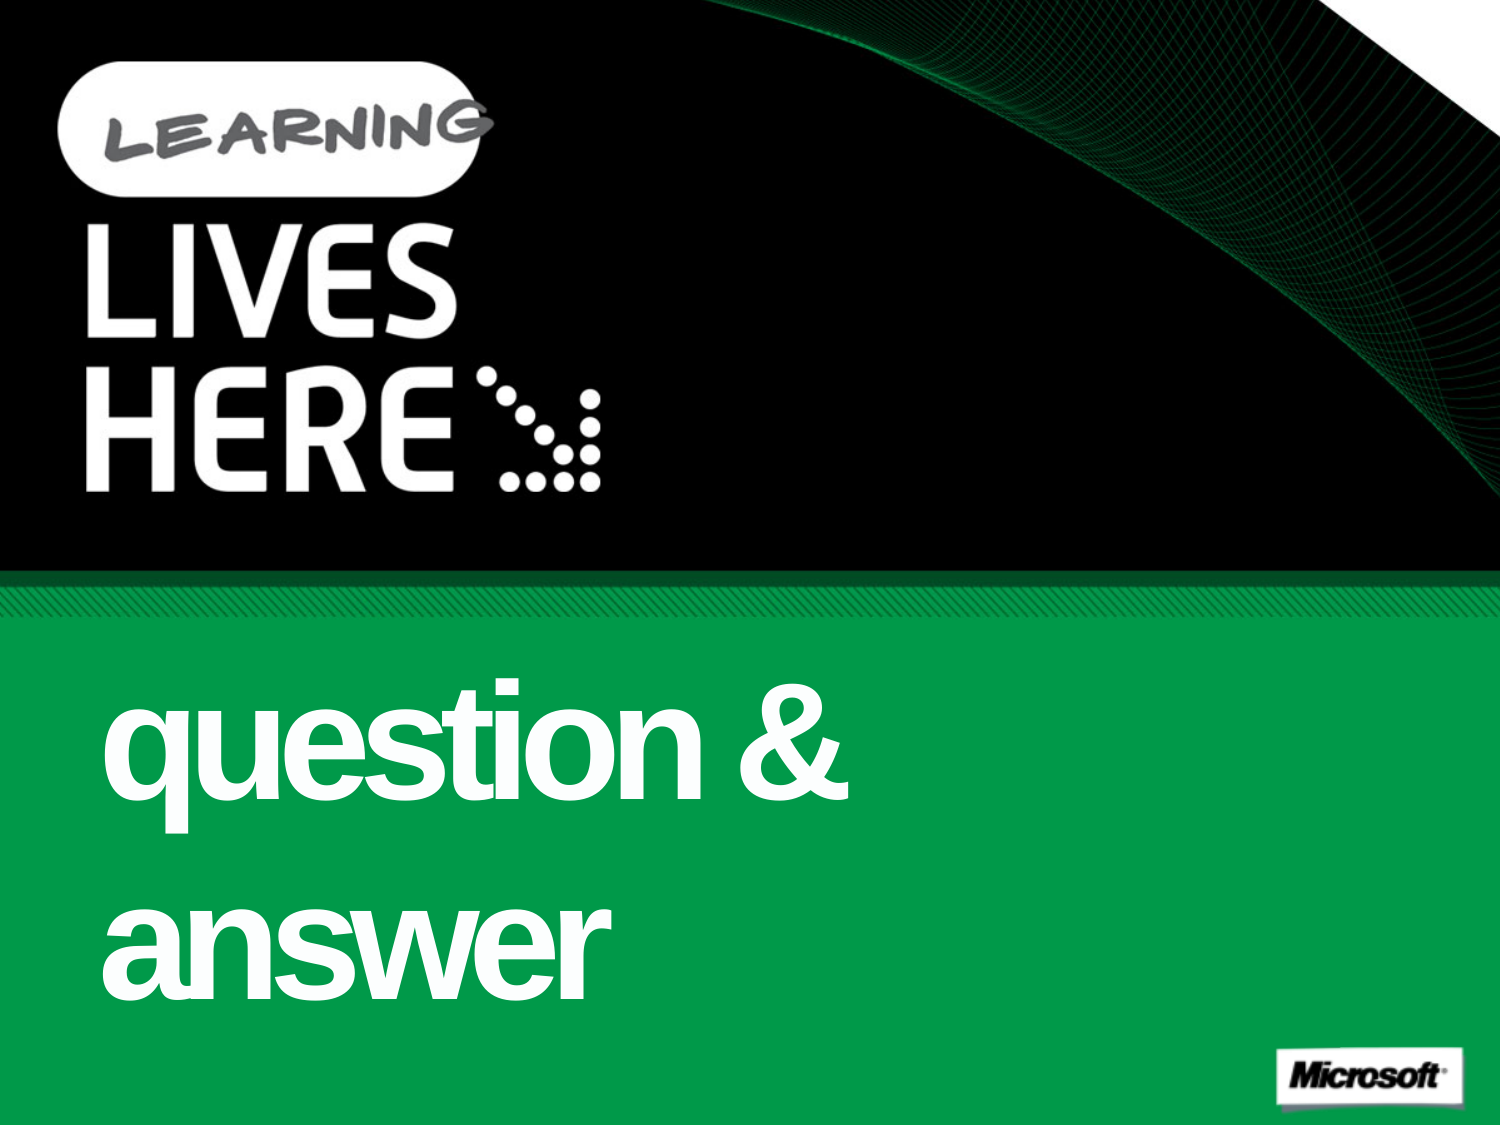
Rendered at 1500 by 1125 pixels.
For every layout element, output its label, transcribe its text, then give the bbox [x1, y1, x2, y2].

picture [0, 0, 1500, 1125]
list question & answer [83, 625, 1345, 800]
